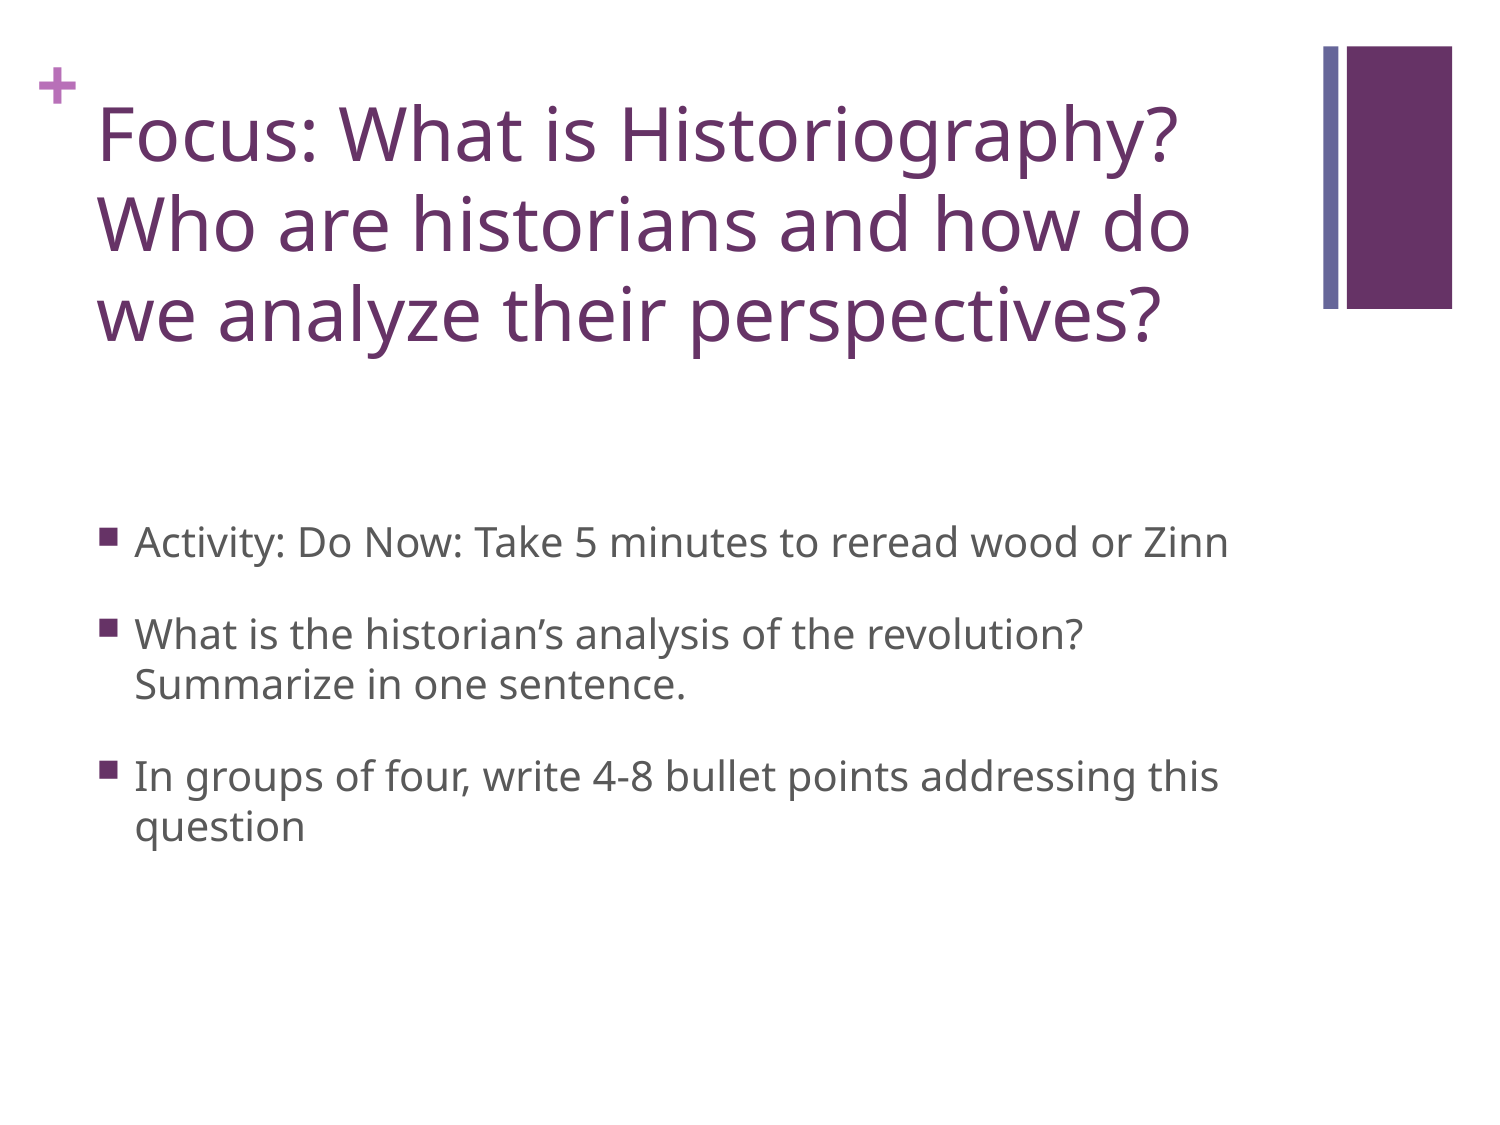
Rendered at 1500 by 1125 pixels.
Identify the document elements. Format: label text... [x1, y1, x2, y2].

title Focus: What is Historiography? Who are historians and how do we analyze their perspectives? [81, 79, 1322, 263]
list Activity: Do Now: Take 5 minutes to reread wood or Zinn What is the historian’s analysis of the revolution? Summarize in one sentence. In groups of four, write 4-8 bullet points addressing this question [81, 324, 1322, 1005]
